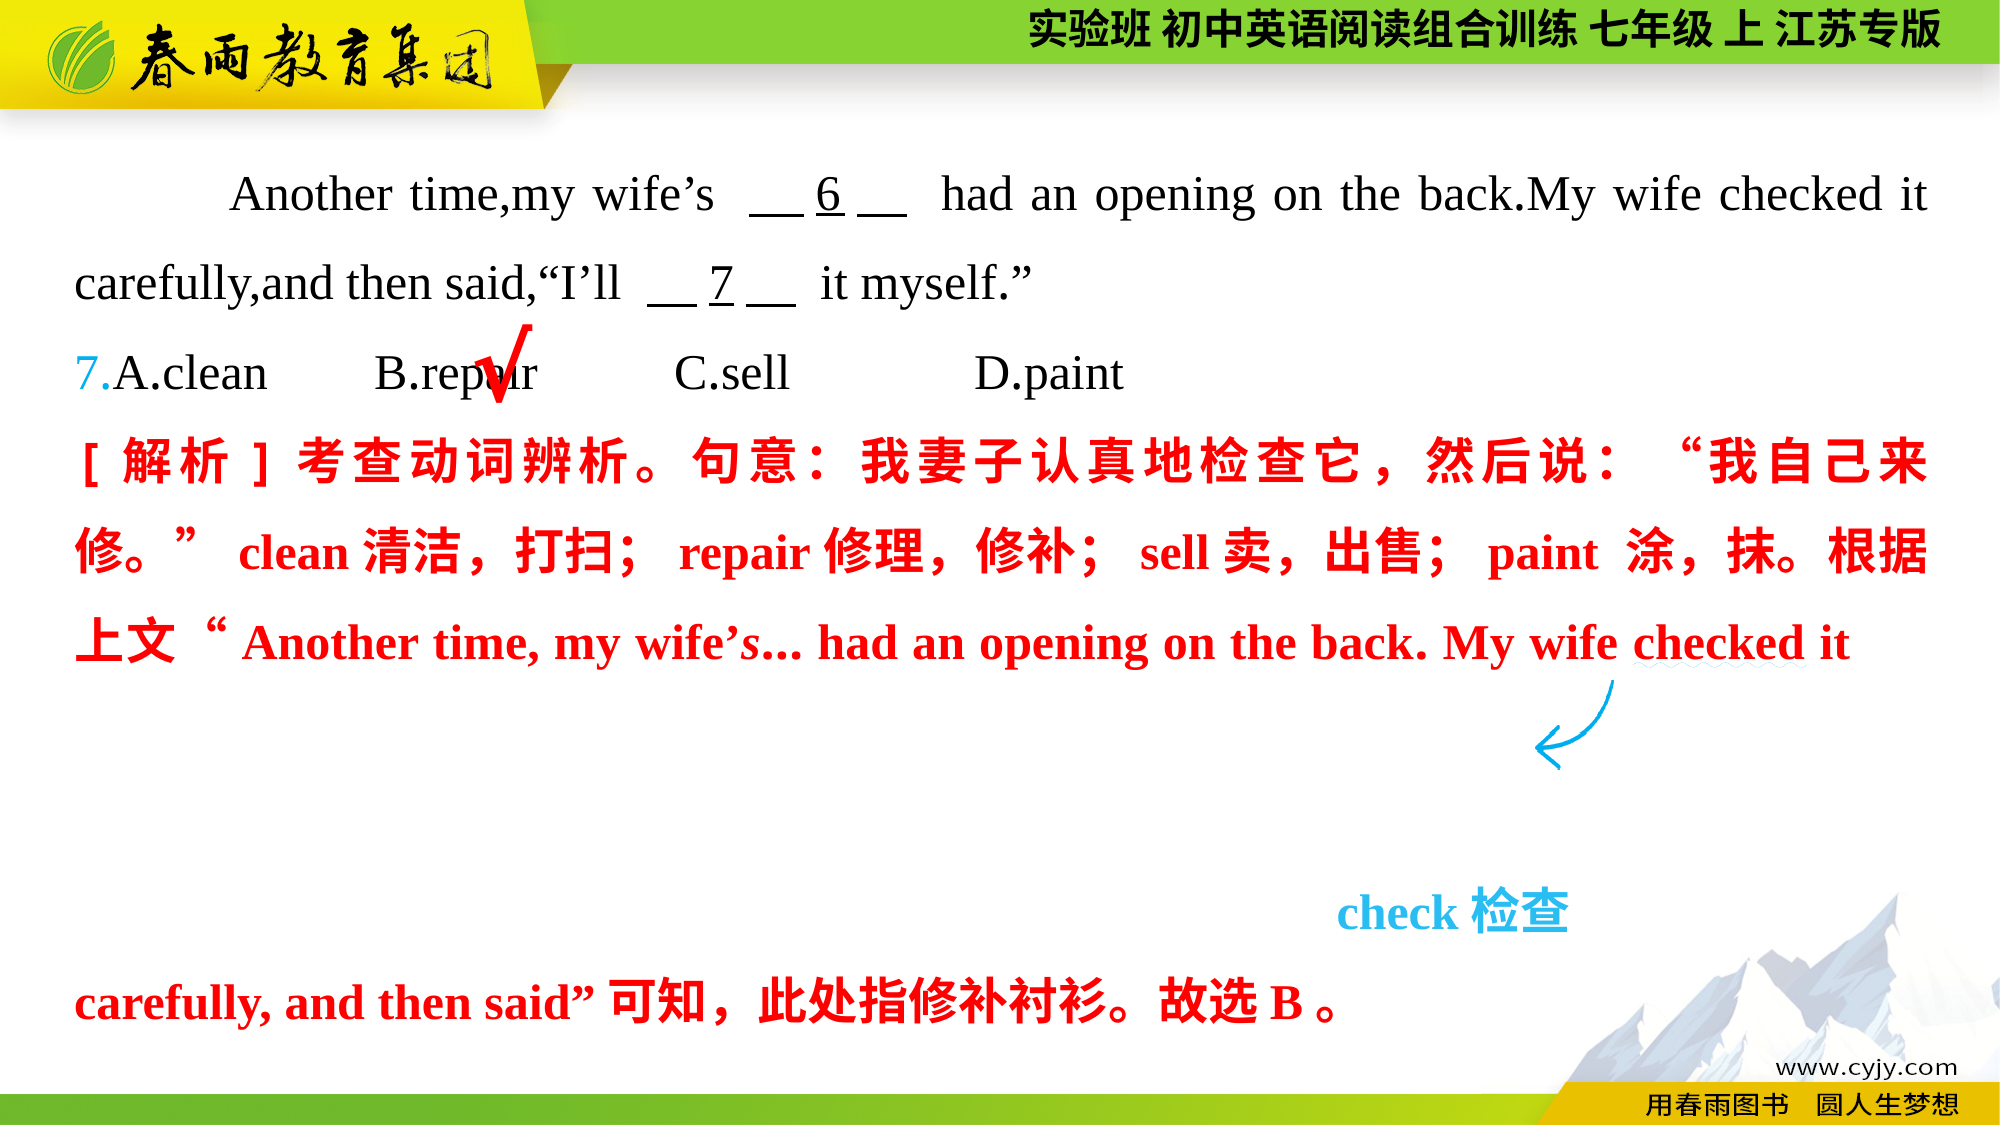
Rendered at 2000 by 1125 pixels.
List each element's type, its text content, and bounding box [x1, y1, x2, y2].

list Another time,my wife’s 6 had an opening on the back.My wife checked it carefully,and then said,“I’ll 7 it myself.” 7.A.clean B.repair C.sell D.paint [59, 122, 1944, 411]
picture [0, 0, 2000, 1125]
text_box √ [456, 302, 555, 428]
text_box [解析]考查动词辨析。句意：我妻子认真地检查它，然后说：“我自己来修。”clean清洁，打扫；repair修理，修补；sell卖，出售；paint 涂，抹。根据上文“Another time, my wife’s... had an opening on the back. My wife checked it check检查 carefully, and then said”可知，此处指修补衬衫。故选B。 [59, 411, 1944, 1071]
